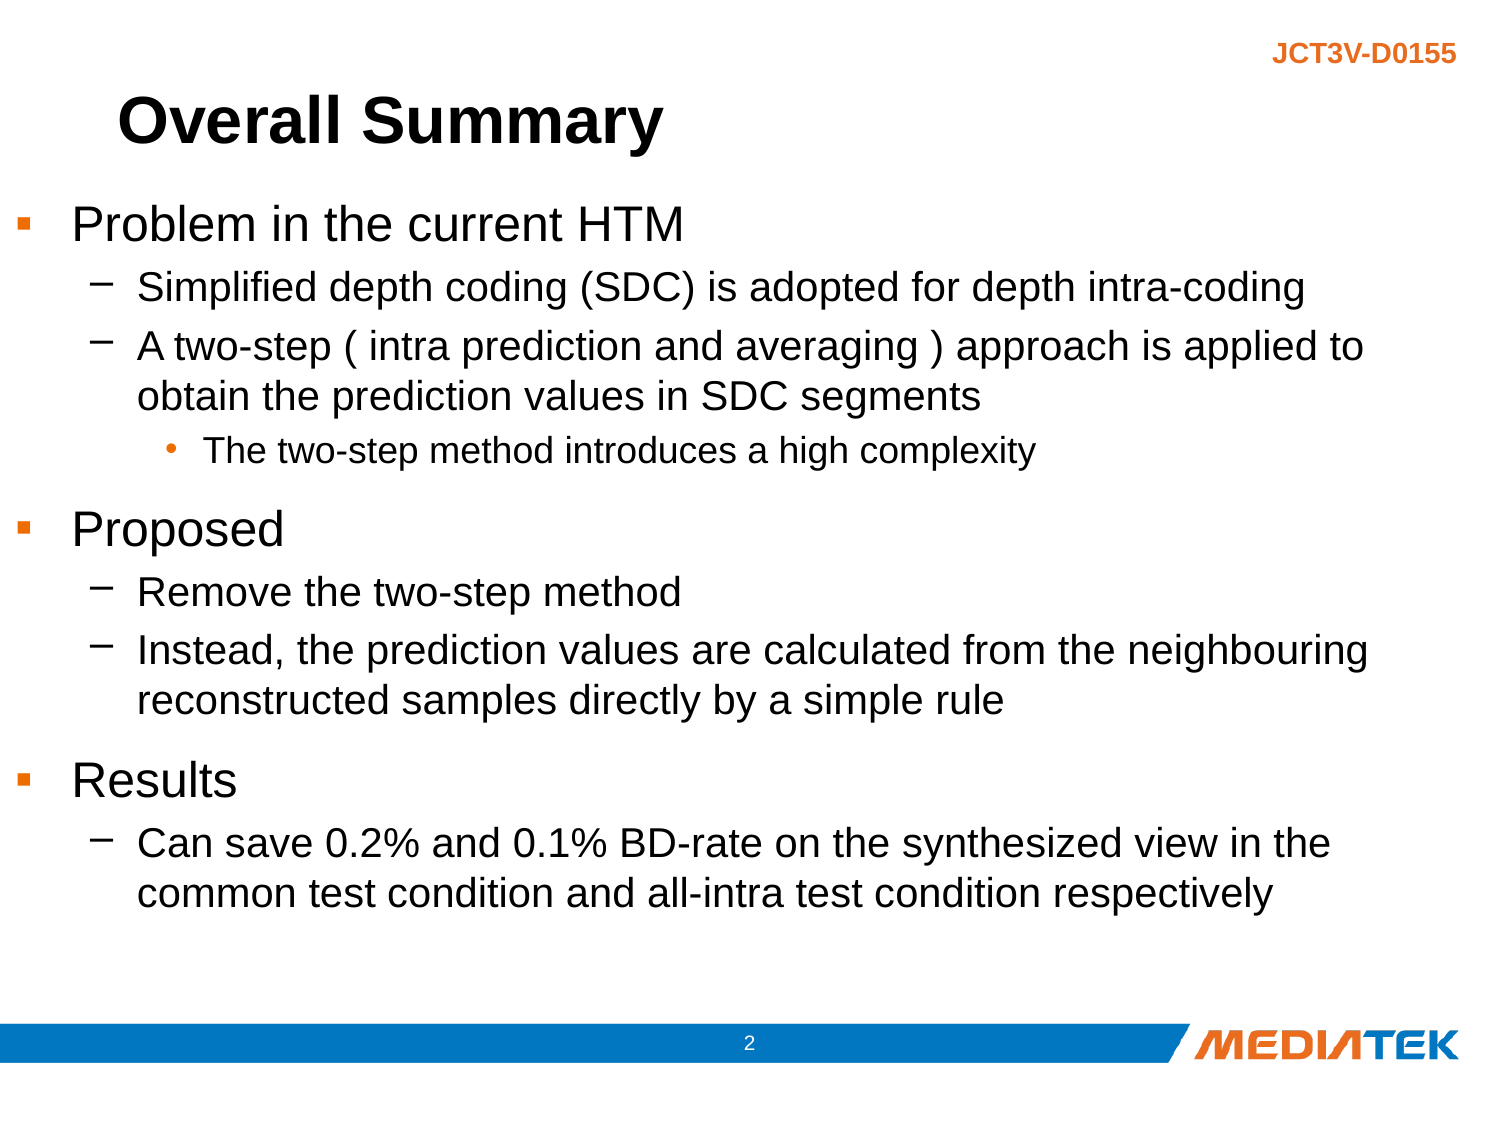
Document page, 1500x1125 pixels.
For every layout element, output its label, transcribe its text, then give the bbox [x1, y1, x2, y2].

list Problem in the current HTM Simplified depth coding (SDC) is adopted for depth intra-coding A two-step ( intra prediction and averaging ) approach is applied to obtain the prediction values in SDC segments The two-step method introduces a high complexity Proposed Remove the two-step method Instead, the prediction values are calculated from the neighbouring reconstructed samples directly by a simple rule Results Can save 0.2% and 0.1% BD-rate on the synthesized view in the common test condition and all-intra test condition respectively [0, 184, 1459, 998]
slide_number 1 [711, 1022, 789, 1090]
picture [789, 1023, 1459, 1063]
title Overall Summary [101, 62, 1425, 172]
picture [0, 1023, 711, 1063]
